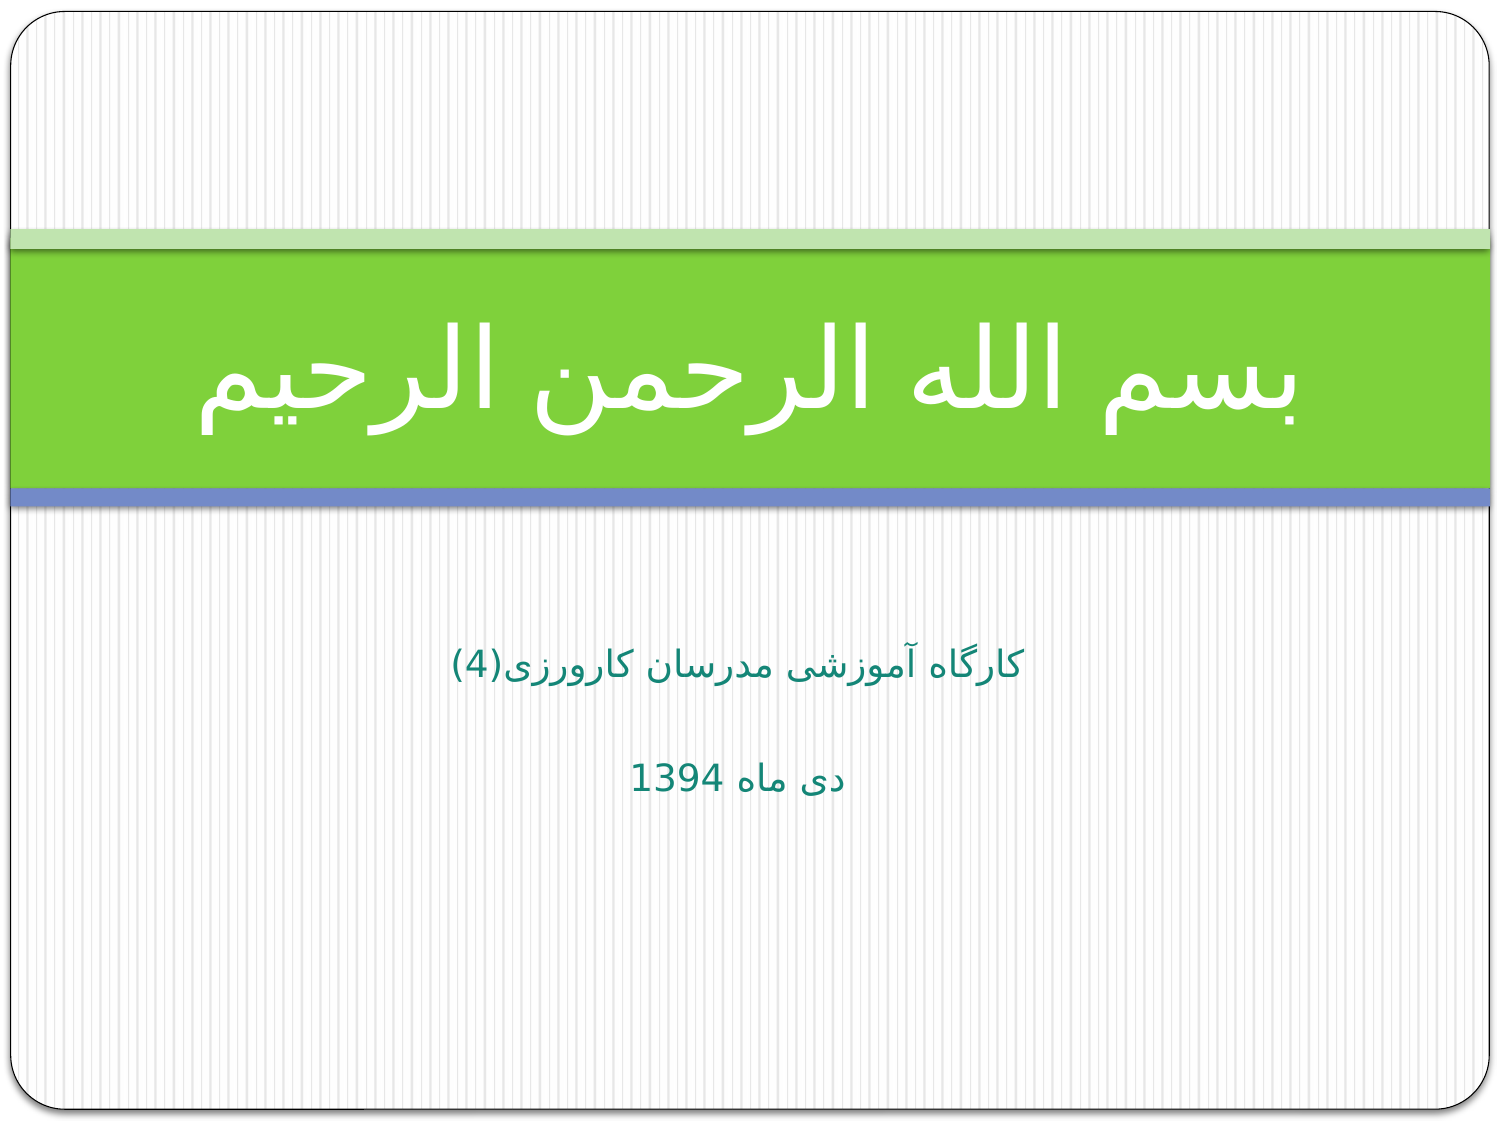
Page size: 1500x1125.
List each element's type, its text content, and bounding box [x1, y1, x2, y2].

subtitle کارگاه آموزشی مدرسان کارورزی(4) دی ماه 1394 [212, 575, 1263, 950]
title بسم الله الرحمن الرحیم [75, 247, 1425, 489]
